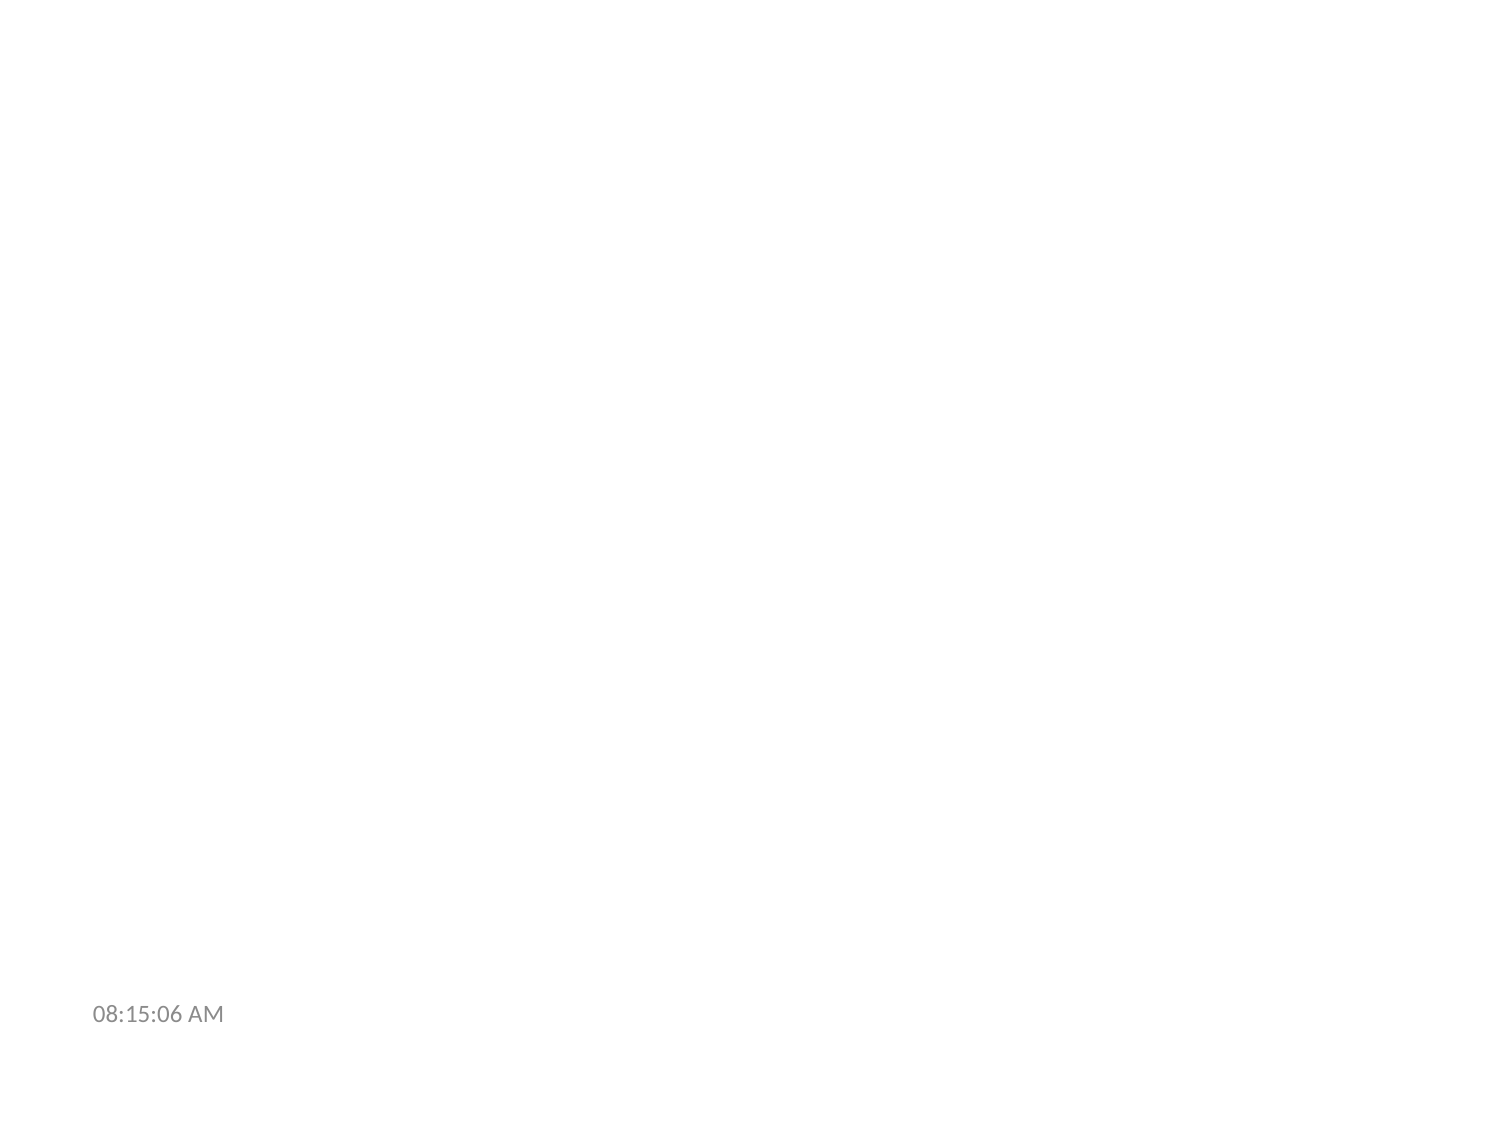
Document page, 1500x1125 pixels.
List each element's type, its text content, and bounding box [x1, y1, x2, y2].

text_box 3:35:09 PM [77, 982, 428, 1043]
